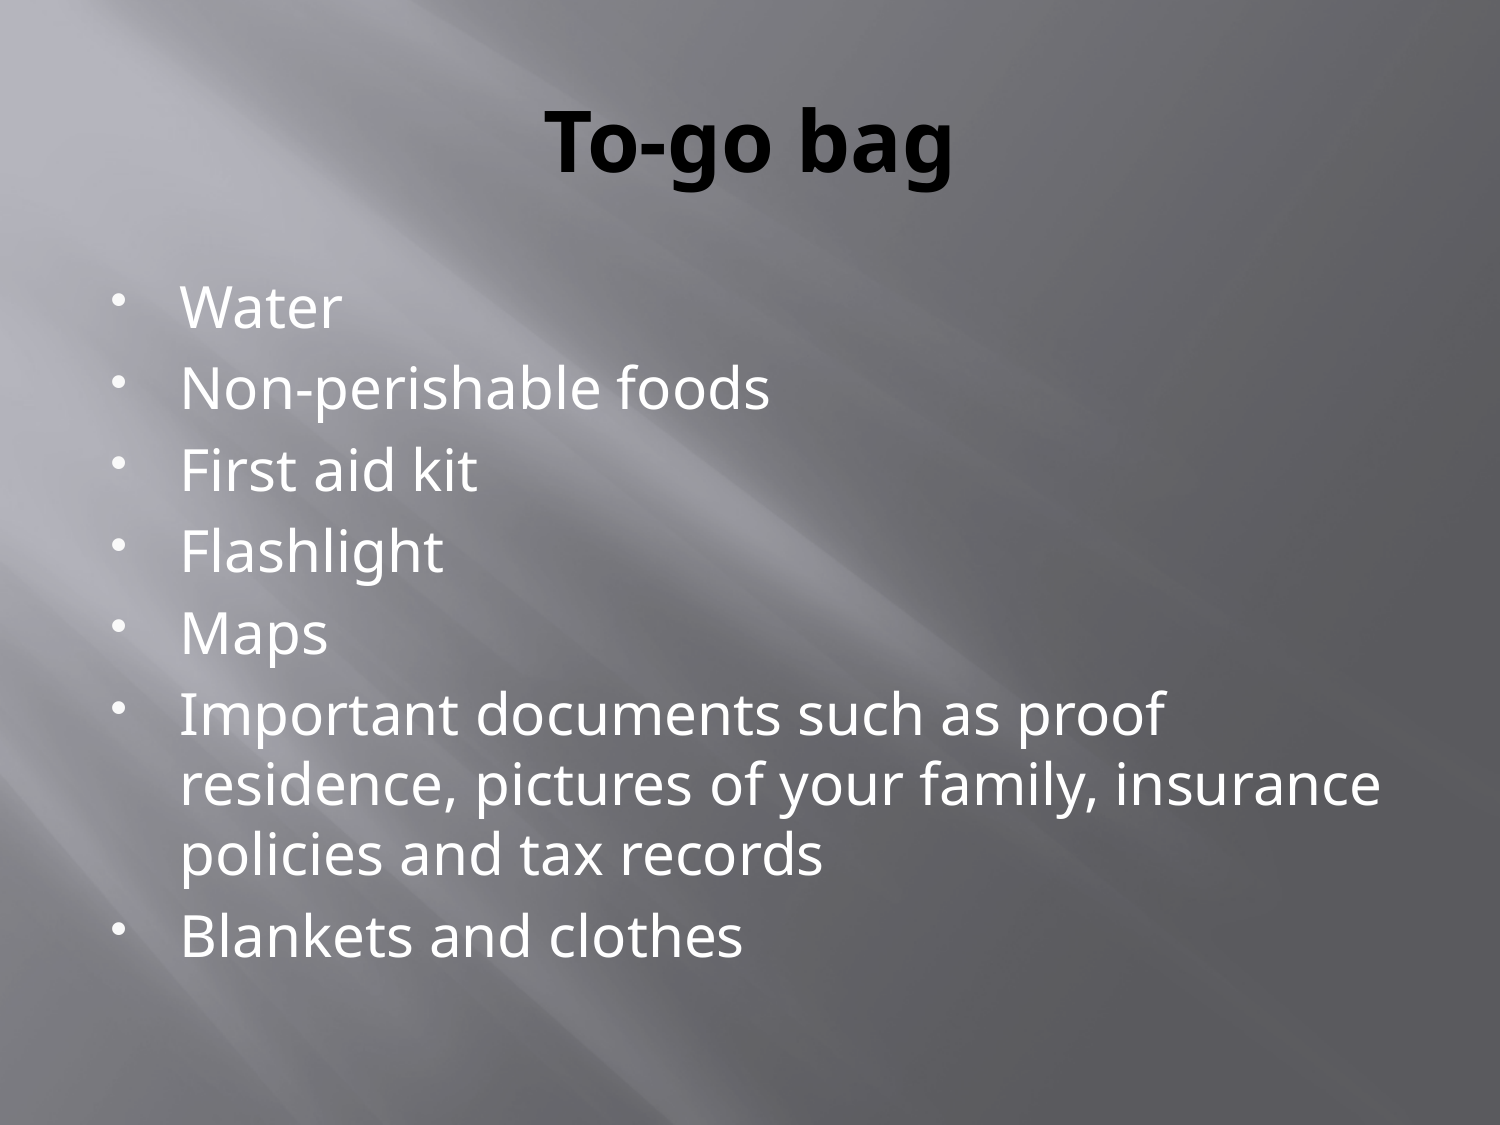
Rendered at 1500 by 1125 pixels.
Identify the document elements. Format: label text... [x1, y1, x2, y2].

title To-go bag [75, 45, 1425, 233]
list Water Non-perishable foods First aid kit Flashlight Maps Important documents such as proof residence, pictures of your family, insurance policies and tax records Blankets and clothes [75, 262, 1425, 1035]
